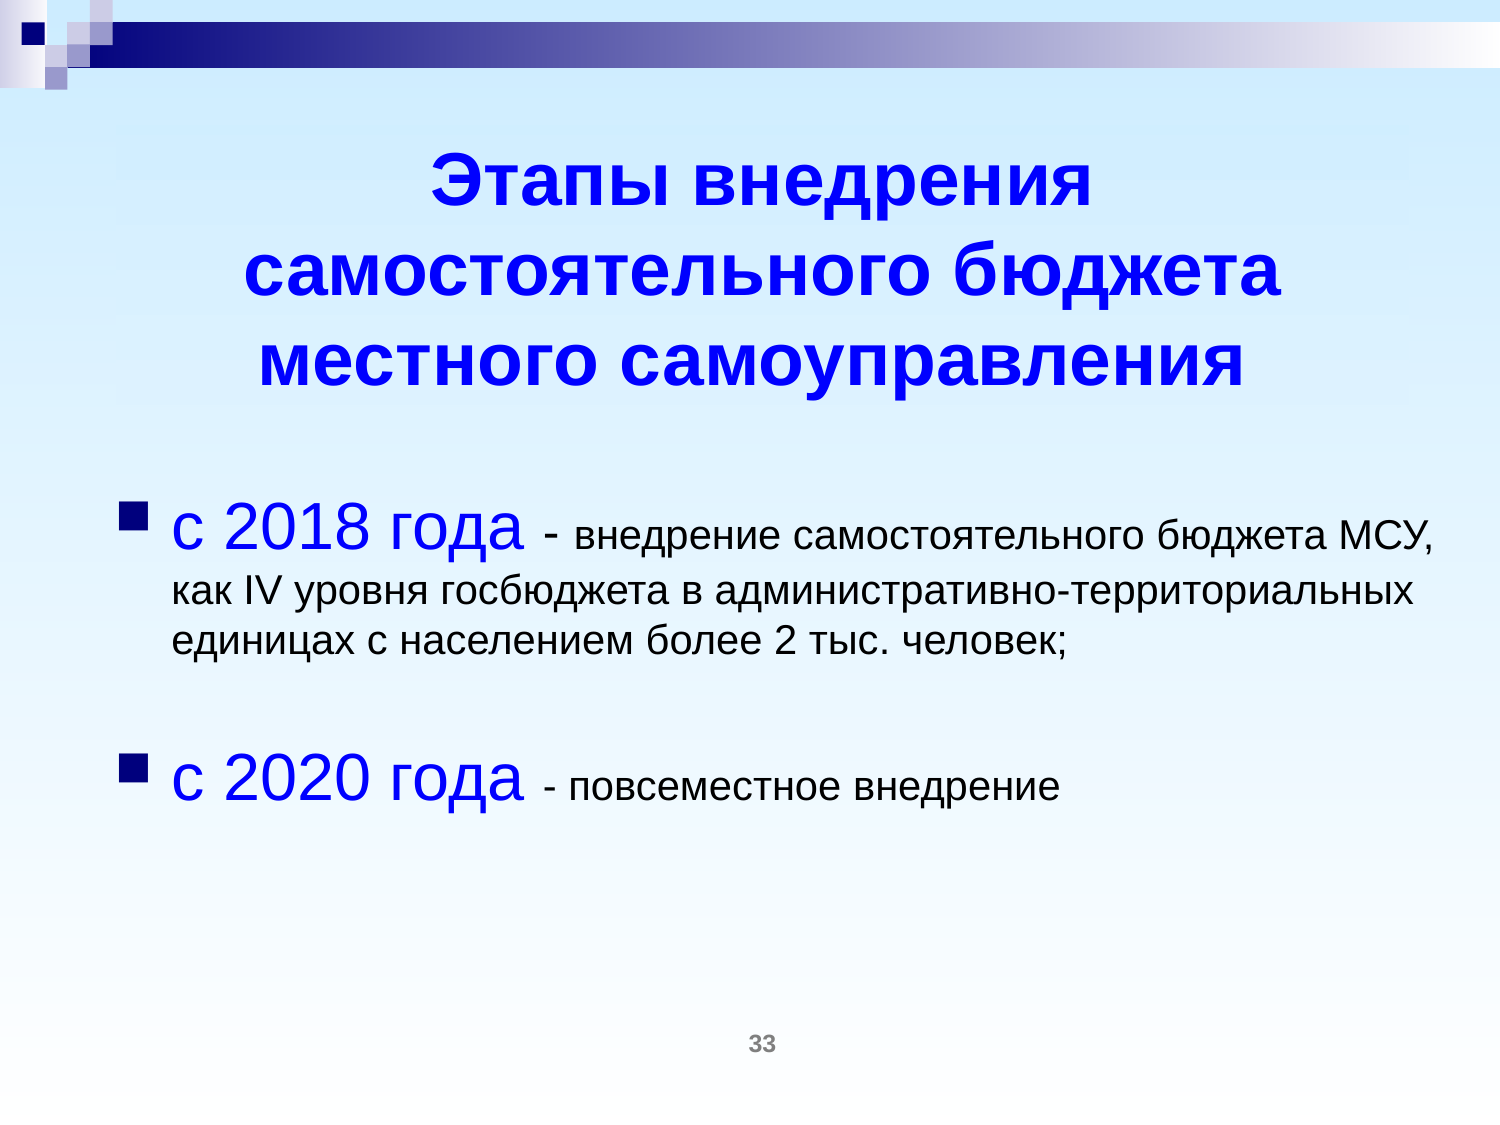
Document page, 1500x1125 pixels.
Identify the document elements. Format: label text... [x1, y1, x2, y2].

text_box 33 [656, 1012, 869, 1073]
list с 2018 года - внедрение самостоятельного бюджета МСУ, как IV уровня госбюджета в административно-территориальных единицах с населением более 2 тыс. человек; c 2020 года - повсеместное внедрение [99, 474, 1450, 899]
title Этапы внедрения самостоятельного бюджета местного самоуправления [115, 125, 1410, 406]
